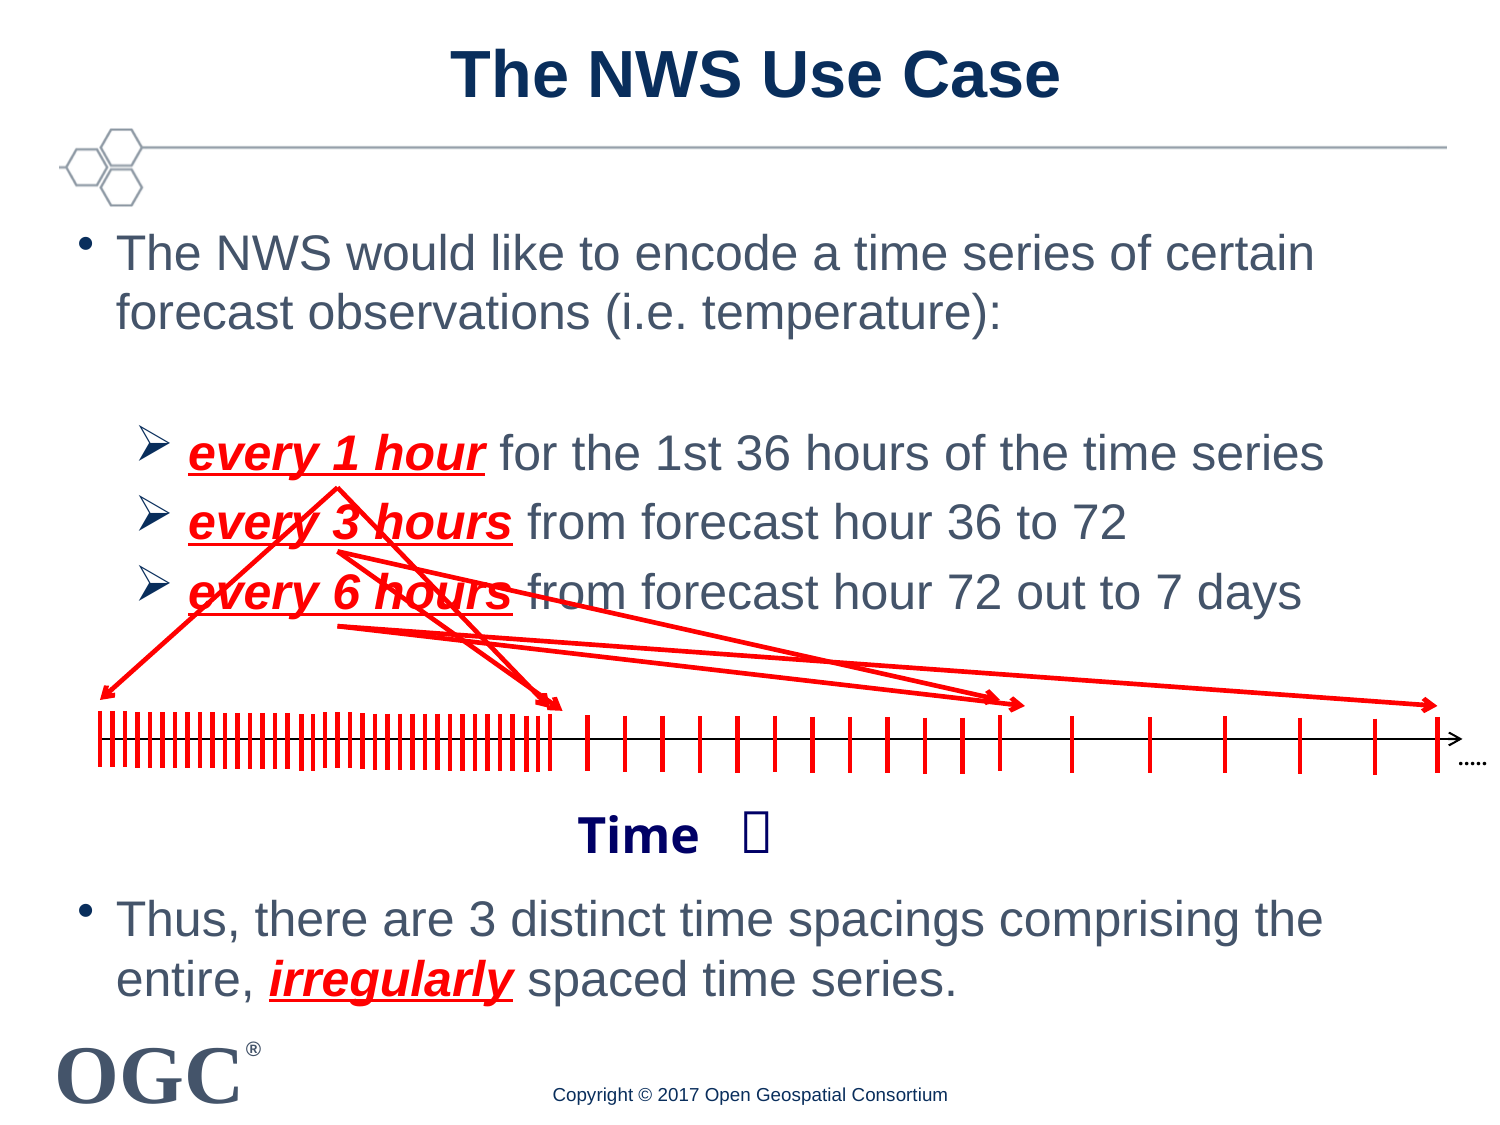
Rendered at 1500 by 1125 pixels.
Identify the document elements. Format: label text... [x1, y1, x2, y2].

list The NWS would like to encode a time series of certain forecast observations (i.e. temperature): every 1 hour for the 1st 36 hours of the time series every 3 hours from forecast hour 36 to 72 every 6 hours from forecast hour 72 out to 7 days Thus, there are 3 distinct time spacings comprising the entire, irregularly spaced time series. [62, 212, 1450, 1025]
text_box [337, 625, 1438, 707]
footer Copyright © 2017 Open Geospatial Consortium [487, 1074, 1013, 1125]
text_box ….. [1443, 737, 1500, 788]
text_box Time  [562, 787, 713, 838]
picture [59, 132, 1447, 208]
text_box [337, 487, 551, 549]
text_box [99, 487, 335, 701]
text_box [337, 551, 1001, 624]
text_box The NWS Use Case [24, 19, 1488, 132]
